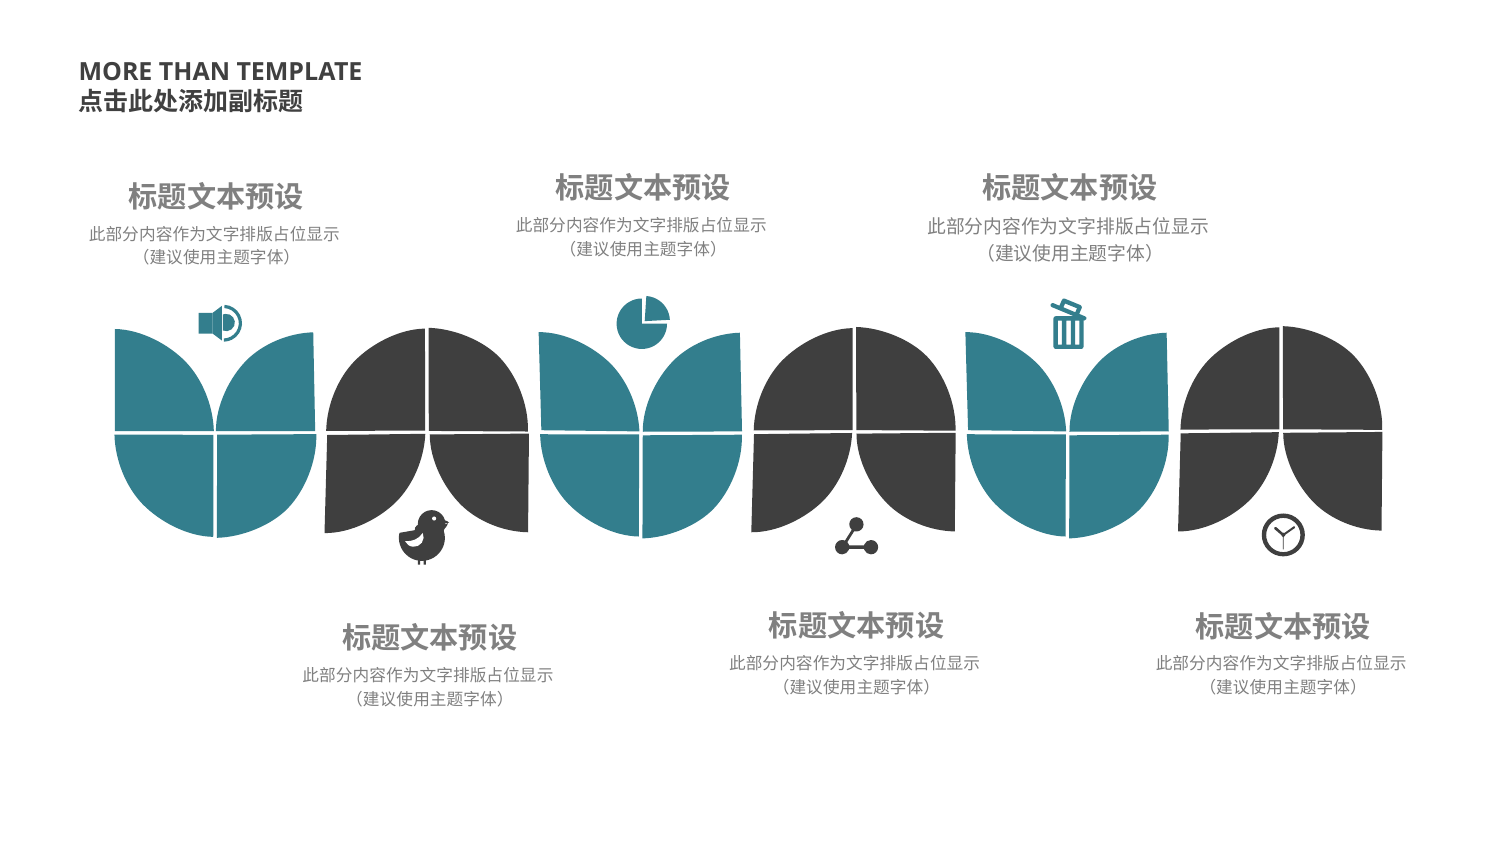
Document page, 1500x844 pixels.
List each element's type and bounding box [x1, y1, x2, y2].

text_box [59, 162, 1441, 709]
